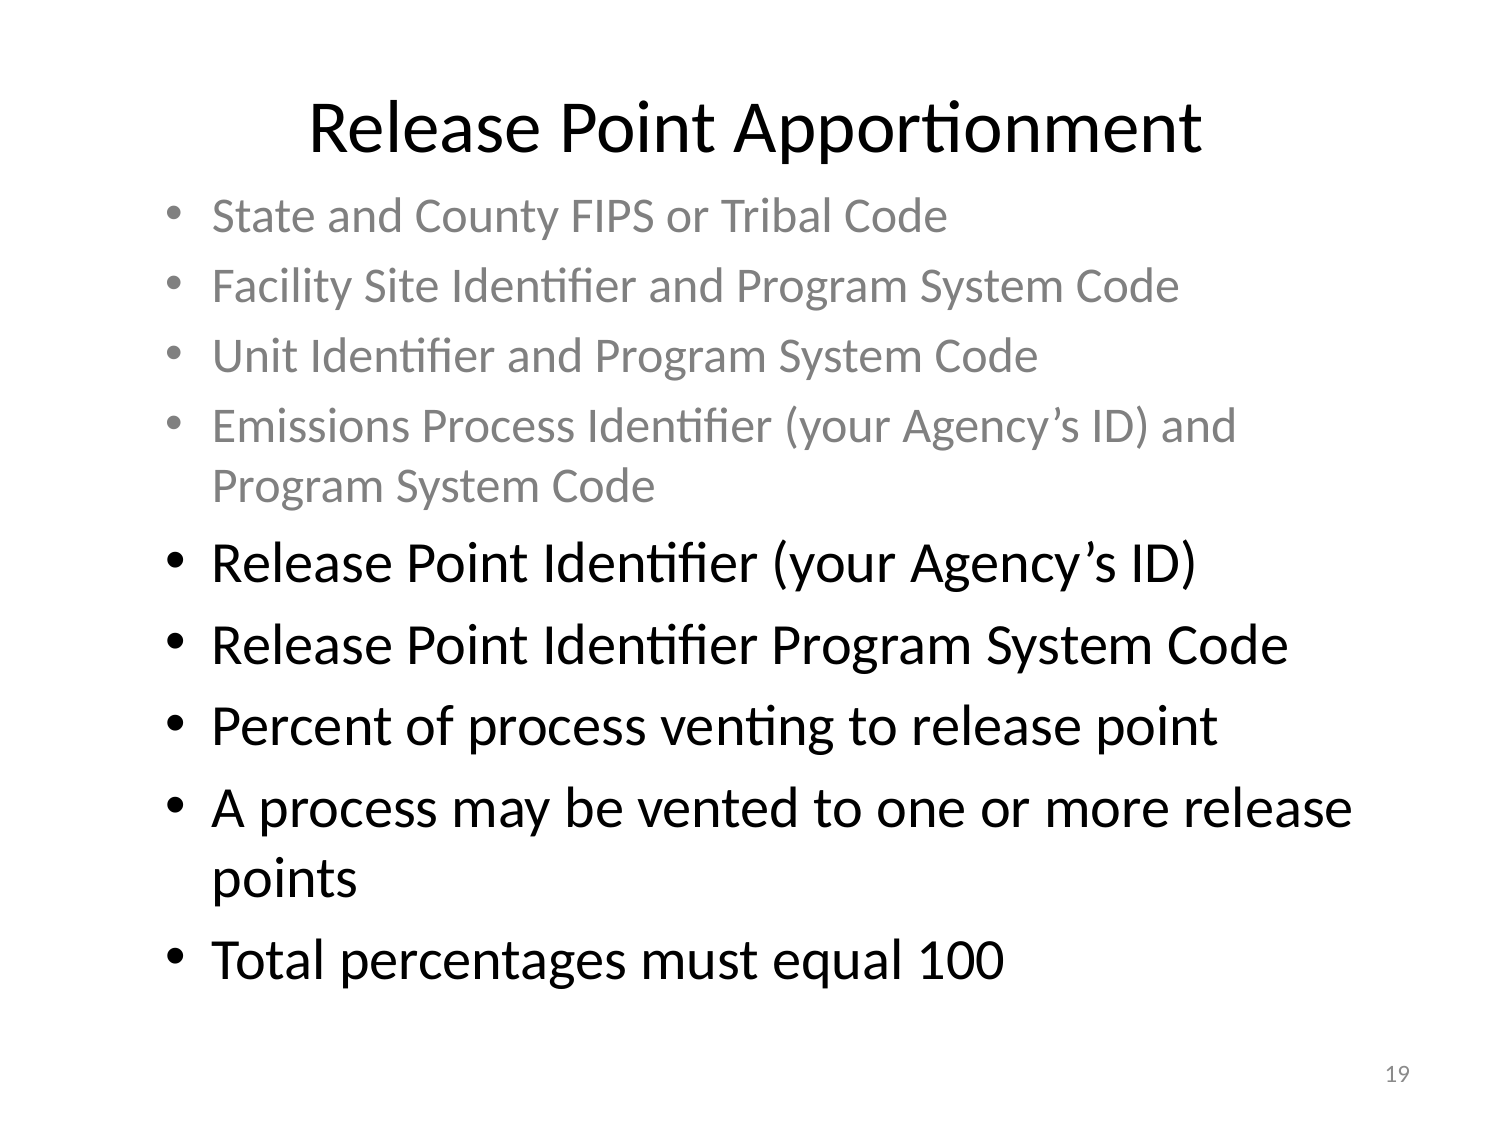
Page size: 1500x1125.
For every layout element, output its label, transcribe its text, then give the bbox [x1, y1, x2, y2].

slide_number 19 [1074, 1042, 1425, 1103]
list State and County FIPS or Tribal Code Facility Site Identifier and Program System Code Unit Identifier and Program System Code Emissions Process Identifier (your Agency’s ID) and Program System Code Release Point Identifier (your Agency’s ID) Release Point Identifier Program System Code Percent of process venting to release point A process may be vented to one or more release points Total percentages must equal 100 [75, 174, 1425, 1025]
title Release Point Apportionment [75, 45, 1438, 200]
